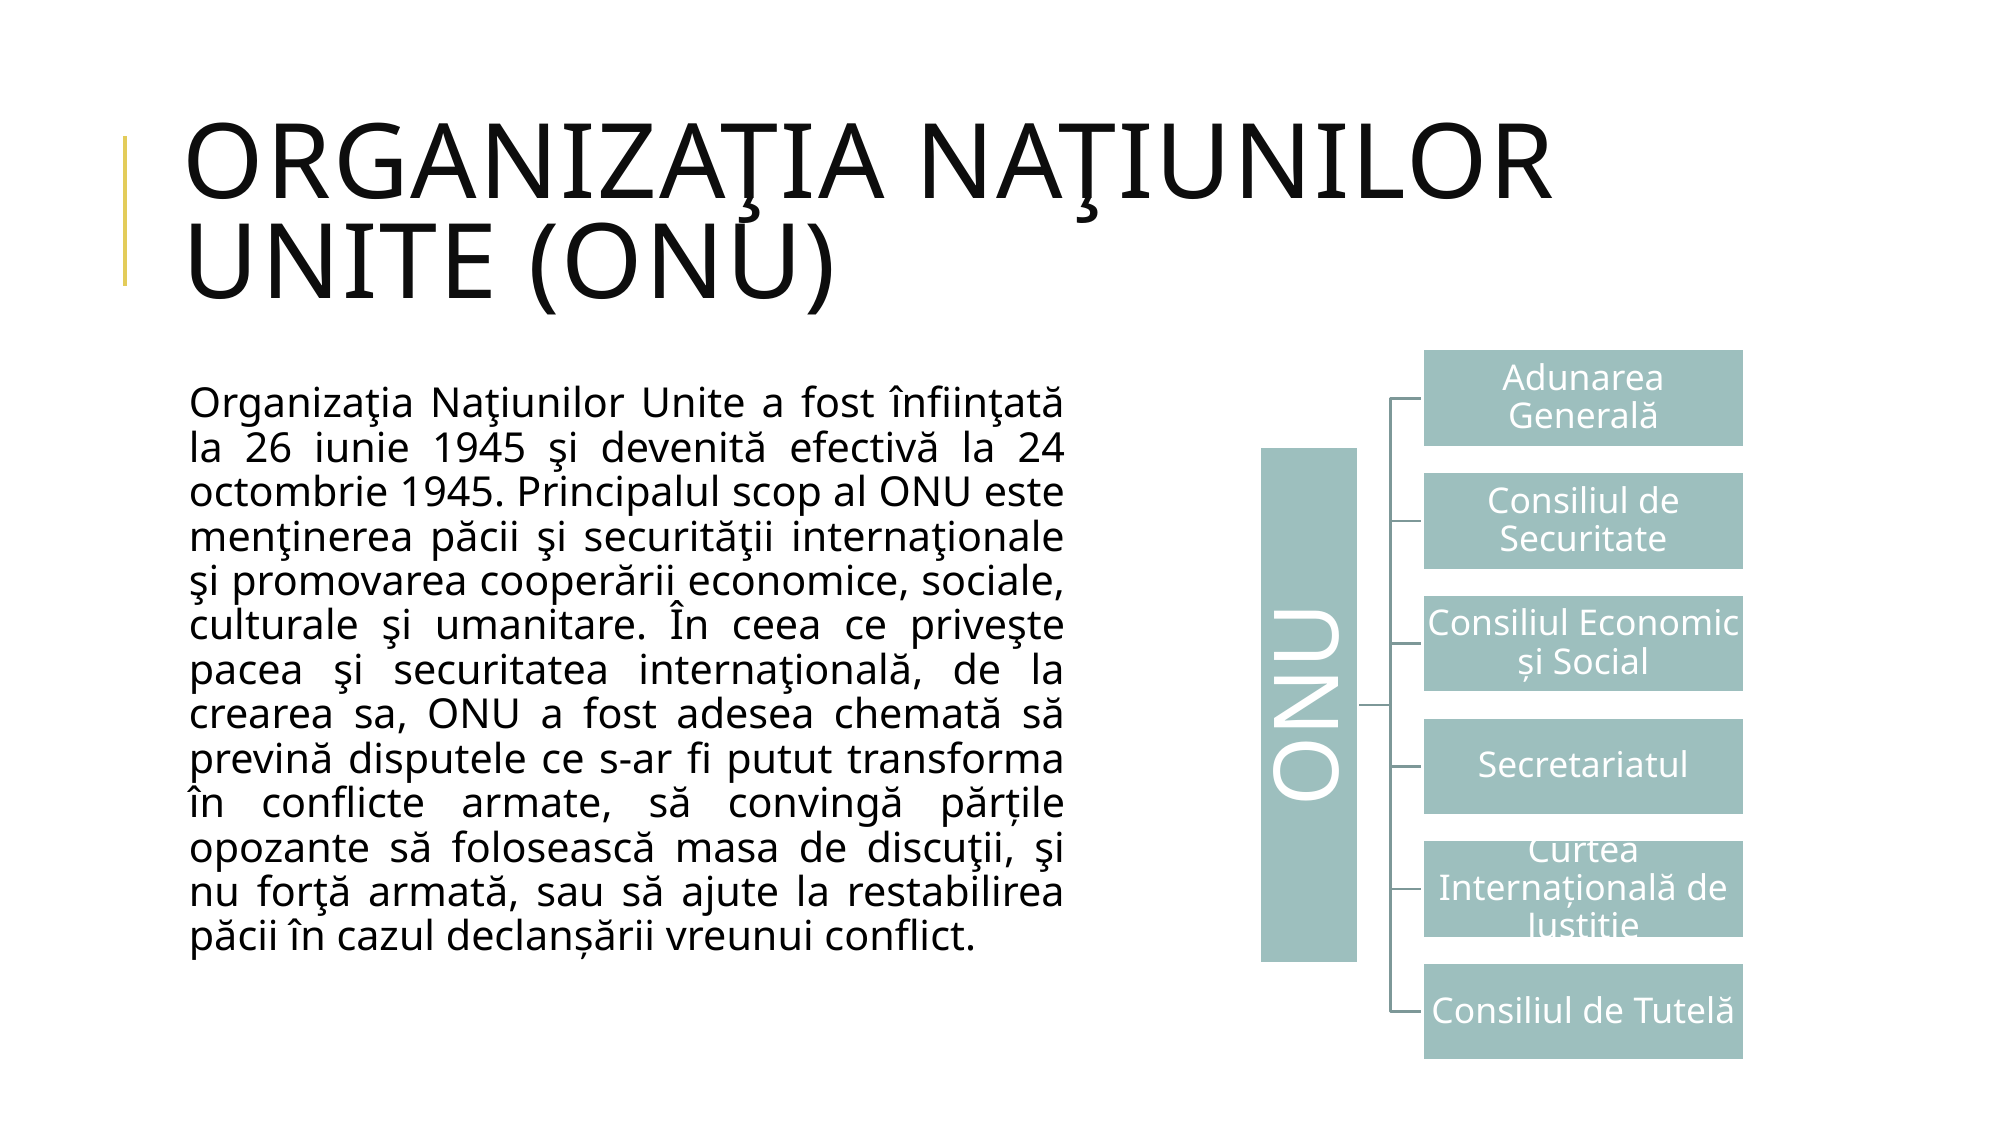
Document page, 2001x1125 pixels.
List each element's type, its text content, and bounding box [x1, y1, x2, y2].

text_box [1127, 348, 1877, 1062]
list Organizaţia Naţiunilor Unite a fost înfiinţată la 26 iunie 1945 şi devenită efectivă la 24 octombrie 1945. Principalul scop al ONU este menţinerea păcii şi securităţii internaţionale şi promovarea cooperării economice, sociale, culturale şi umanitare. În ceea ce priveşte pacea şi securitatea internaţională, de la crearea sa, ONU a fost adesea chemată să prevină disputele ce s-ar fi putut transforma în conflicte armate, să convingă părțile opozante să folosească masa de discuţii, şi nu forţă armată, sau să ajute la restabilirea păcii în cazul declanșării vreunui conflict. [168, 375, 1073, 1035]
title Organizaţia Naţiunilor Unite (ONU) [168, 96, 1763, 342]
